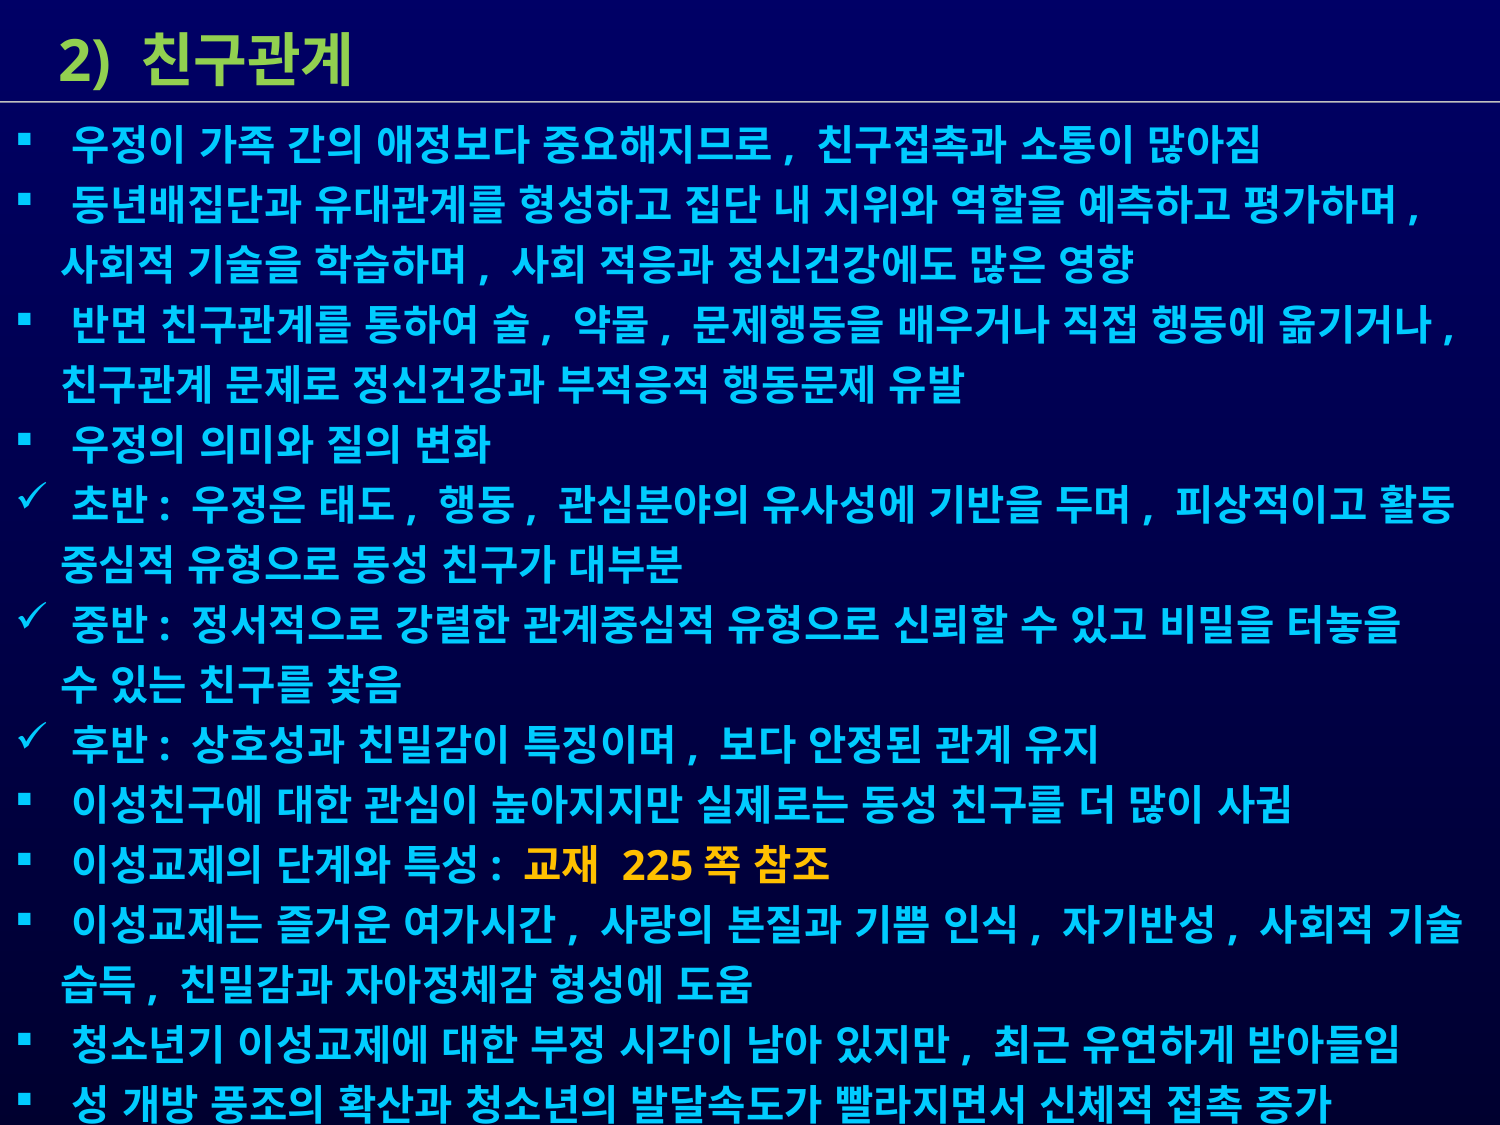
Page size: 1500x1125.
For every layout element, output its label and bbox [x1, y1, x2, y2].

text_box [0, 15, 1500, 1125]
